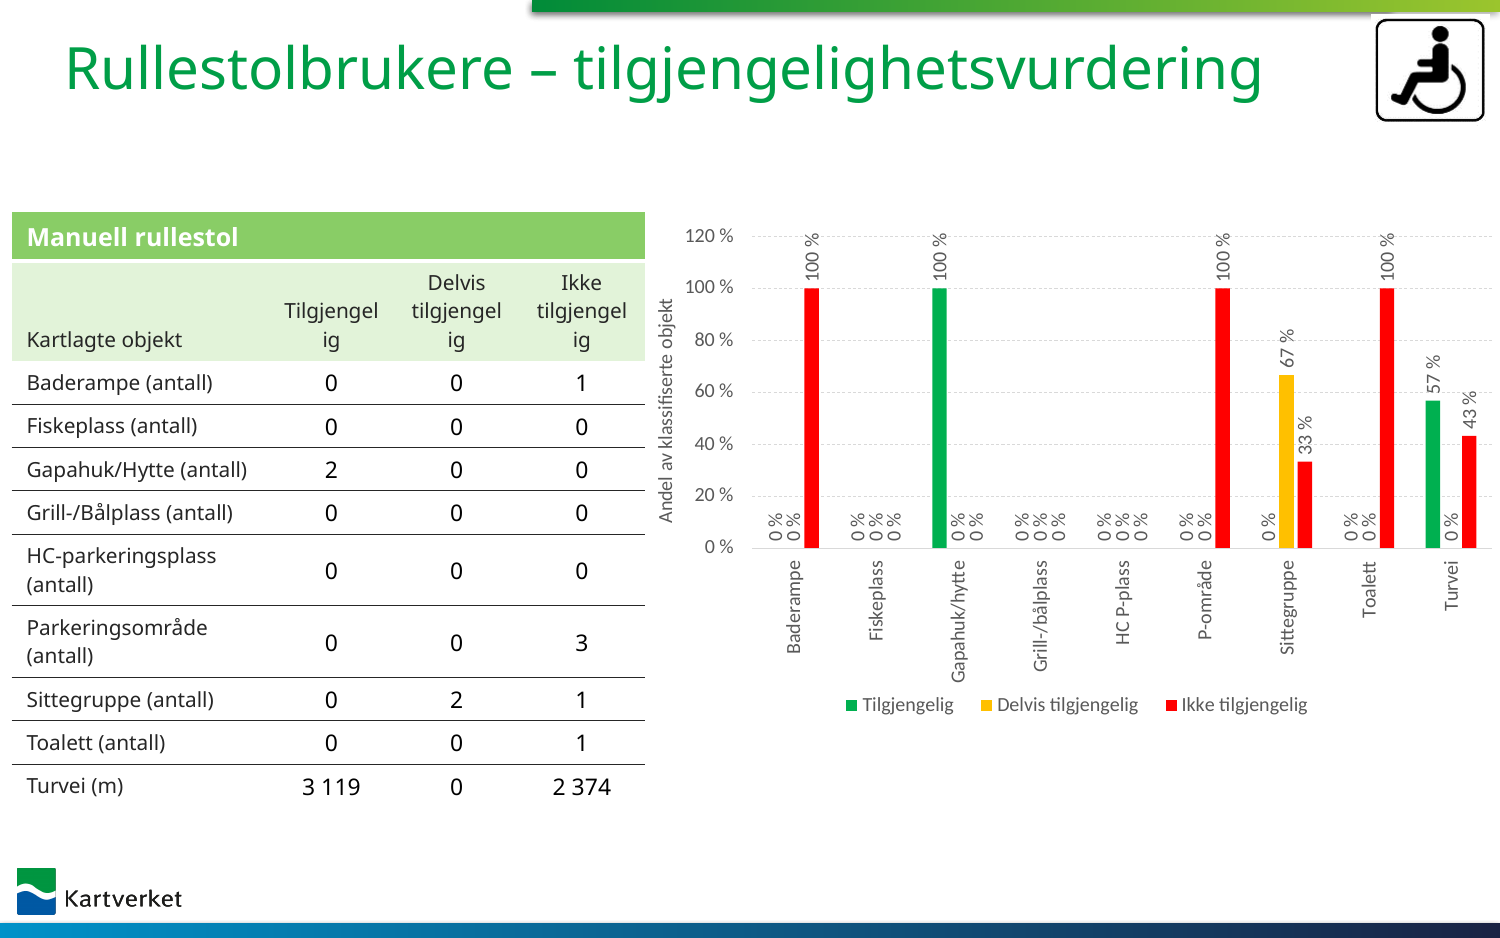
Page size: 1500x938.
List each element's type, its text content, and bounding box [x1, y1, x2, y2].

table_cell Delvis tilgjengelig [394, 263, 519, 361]
table_cell Grill-/Bålplass (antall) [12, 491, 269, 534]
table_cell Ikke tilgjengelig [519, 263, 638, 361]
table_cell 0 [269, 535, 394, 605]
table_cell 0 [394, 361, 519, 404]
table_cell 0 [519, 448, 638, 490]
table_cell 0 [519, 491, 638, 534]
table_cell 0 [394, 606, 519, 677]
table_cell 2 [269, 448, 394, 490]
picture [643, 218, 1500, 728]
table_cell 0 [394, 491, 519, 534]
table_cell Toalett (antall) [12, 721, 269, 764]
table_header Manuell rullestol [12, 212, 645, 259]
table_cell Fiskeplass (antall) [12, 405, 269, 447]
table_cell 3 [519, 606, 638, 677]
table_cell 0 [394, 535, 519, 605]
table_cell 0 [269, 606, 394, 677]
table_cell 1 [519, 721, 645, 764]
table_cell Tilgjengelig [269, 263, 394, 361]
table_cell Sittegruppe (antall) [12, 678, 269, 720]
table_cell 0 [269, 361, 394, 404]
table_cell 0 [519, 535, 638, 605]
table_cell 0 [269, 405, 394, 447]
table_cell 0 [394, 721, 519, 764]
table_cell 0 [394, 405, 519, 447]
table_cell 1 [519, 678, 638, 720]
table_cell 2 [394, 678, 519, 720]
table_cell 0 [519, 405, 638, 447]
table_cell 2 374 [519, 765, 645, 807]
table_cell 0 [269, 491, 394, 534]
table_cell Kartlagte objekt [12, 263, 269, 361]
table_cell HC-parkeringsplass (antall) [12, 535, 269, 605]
table_cell 0 [269, 721, 394, 764]
text_box Rullestolbrukere – tilgjengelighetsvurdering [49, 12, 1372, 109]
table_cell 1 [519, 361, 638, 404]
table_cell Baderampe (antall) [12, 361, 269, 404]
table_cell 0 [269, 678, 394, 720]
picture [1371, 13, 1491, 127]
table_cell Gapahuk/Hytte (antall) [12, 448, 269, 490]
table_cell Turvei (m) [12, 765, 269, 807]
table_cell 3 119 [269, 765, 394, 807]
table_cell 0 [394, 765, 519, 807]
table_cell Parkeringsområde (antall) [12, 606, 269, 677]
table_cell 0 [394, 448, 519, 490]
